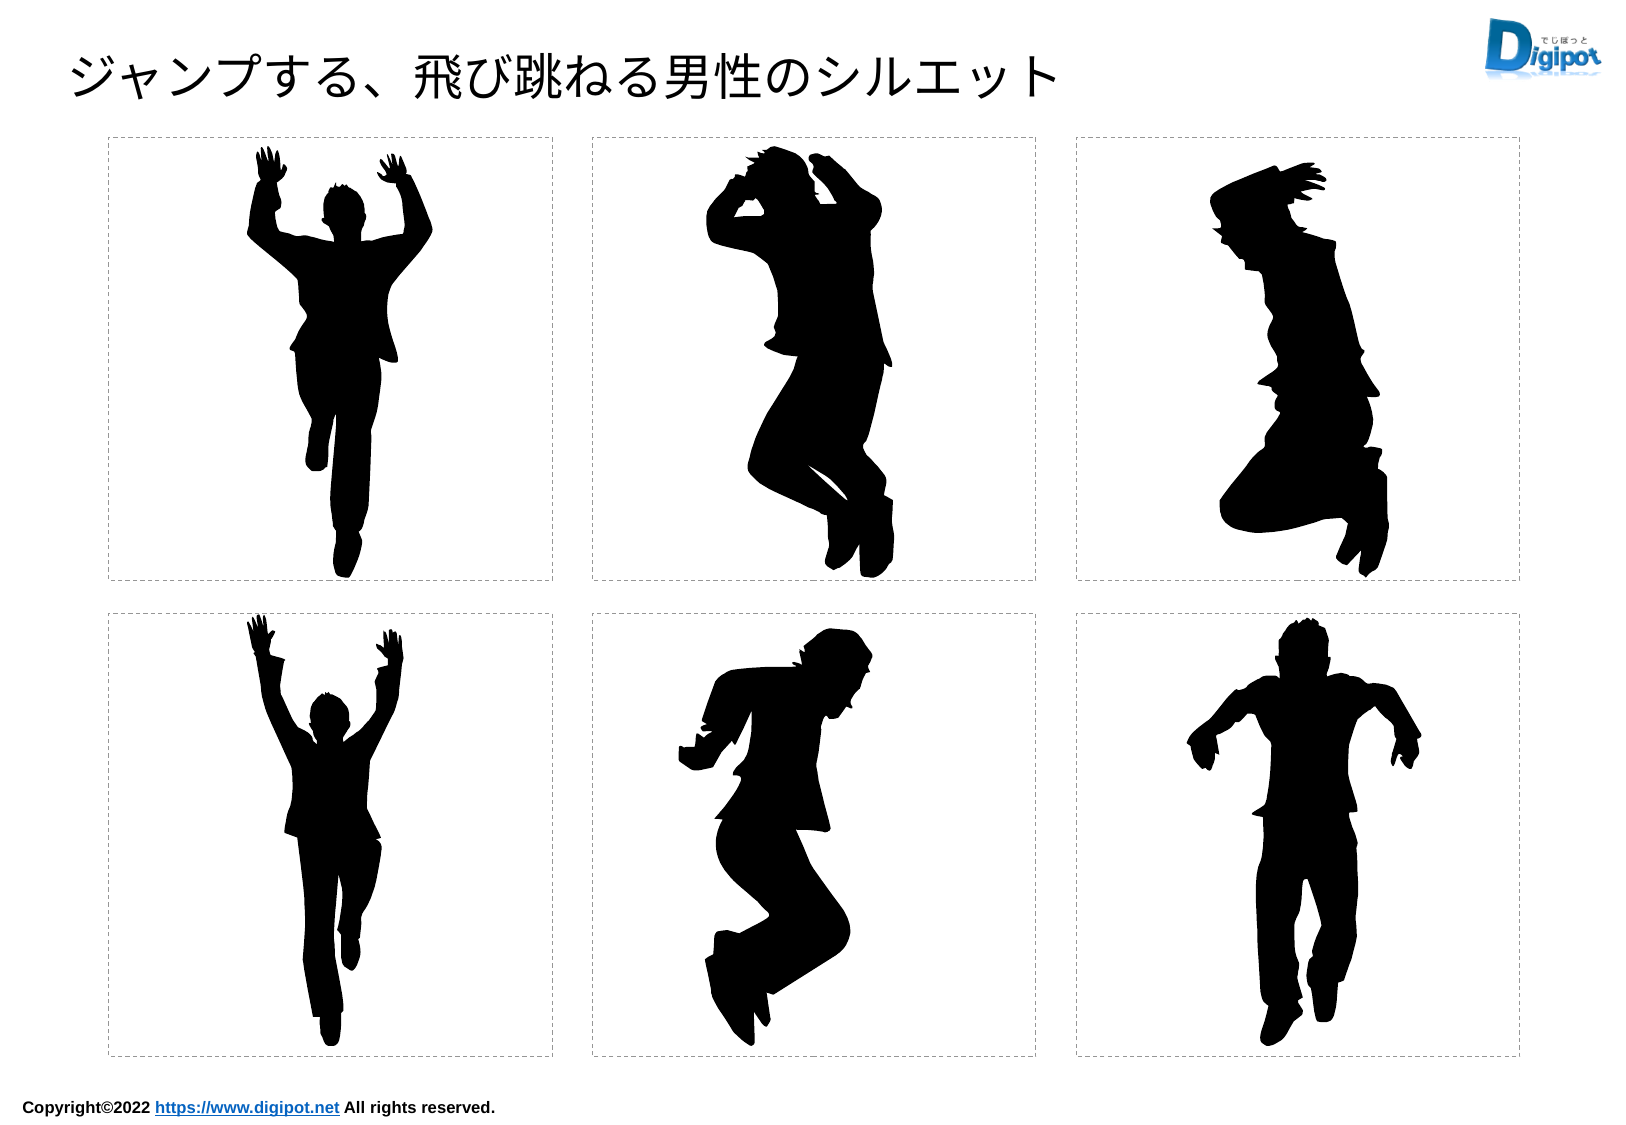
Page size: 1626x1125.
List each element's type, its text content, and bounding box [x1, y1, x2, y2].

text_box [1210, 162, 1389, 578]
text_box [1186, 617, 1422, 1046]
text_box [247, 146, 433, 578]
picture [1485, 18, 1602, 82]
text_box ジャンプする、飛び跳ねる男性のシルエット [52, 38, 1079, 113]
text_box [706, 146, 895, 578]
text_box [247, 614, 404, 1046]
text_box [678, 628, 873, 1046]
